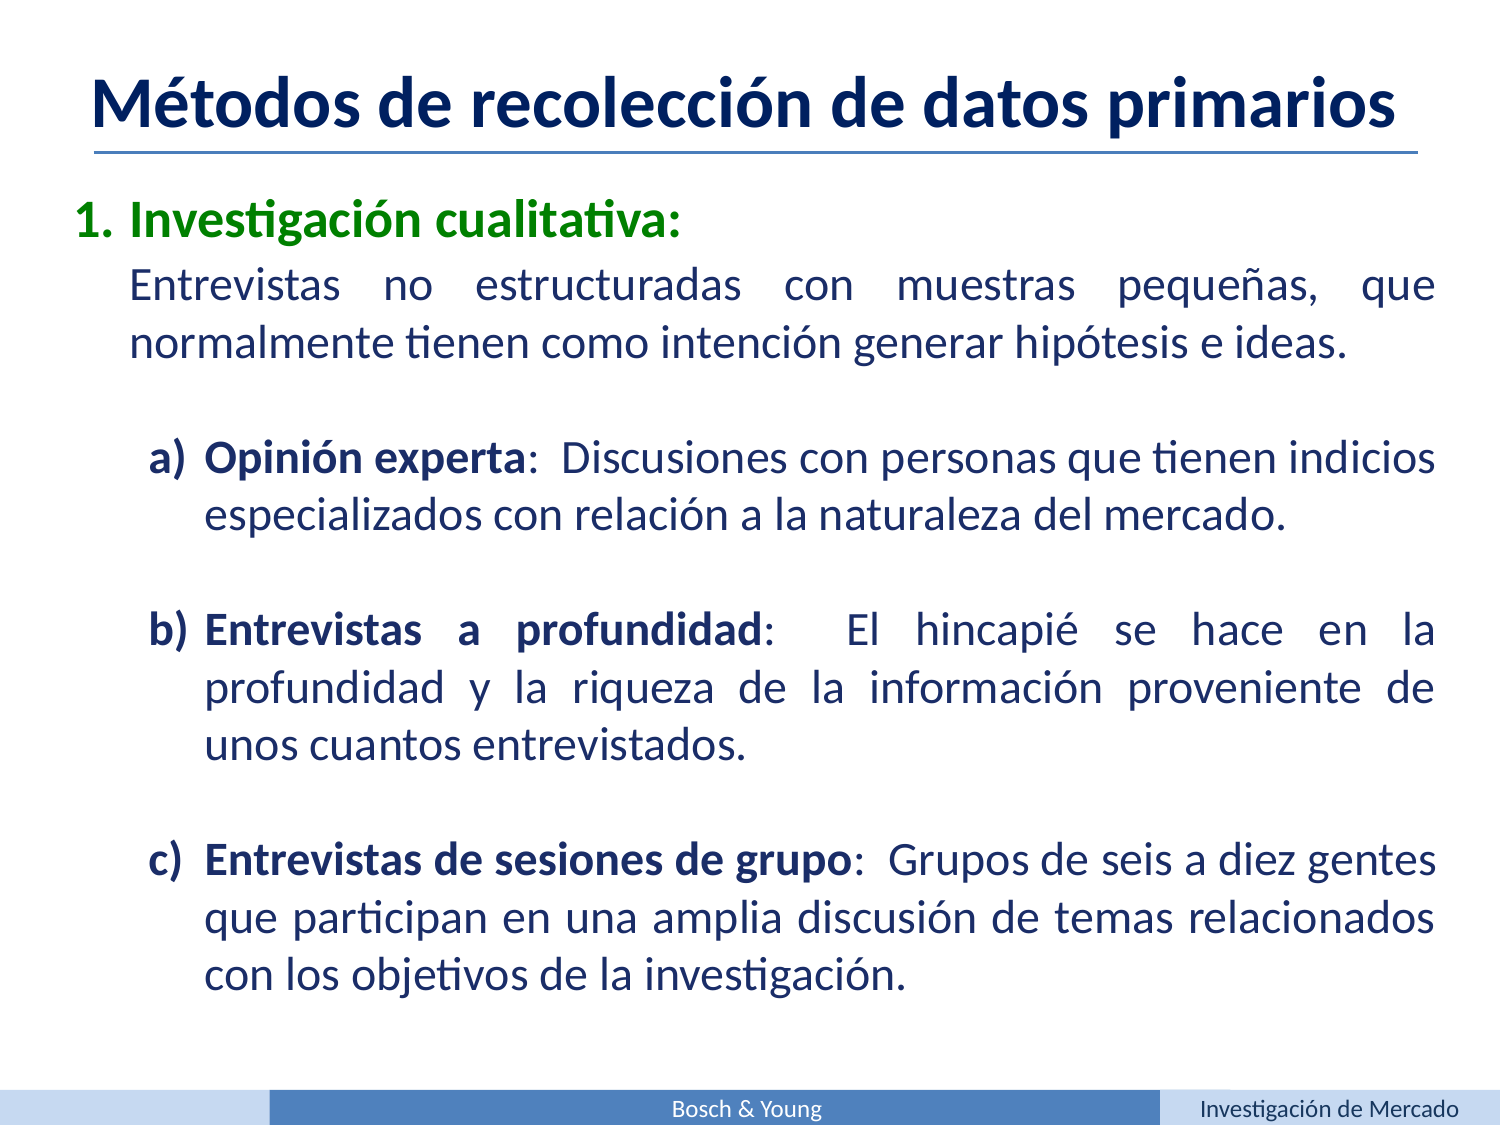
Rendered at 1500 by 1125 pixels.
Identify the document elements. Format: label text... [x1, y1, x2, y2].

text_box Investigación de Mercado [1158, 1088, 1500, 1125]
text_box Investigación cualitativa: Entrevistas no estructuradas con muestras pequeñas, que normalmente tienen como intención generar hipótesis e ideas. Opinión experta: Discusiones con personas que tienen indicios especializados con relación a la naturaleza del mercado. Entrevistas a profundidad: El hincapié se hace en la profundidad y la riqueza de la información proveniente de unos cuantos entrevistados. Entrevistas de sesiones de grupo: Grupos de seis a diez gentes que participan en una amplia discusión de temas relacionados con los objetivos de la investigación. [58, 175, 1453, 1088]
text_box Bosch & Young [272, 1088, 1158, 1125]
text_box [0, 1088, 272, 1125]
text_box Métodos de recolección de datos primarios [58, 46, 1430, 150]
